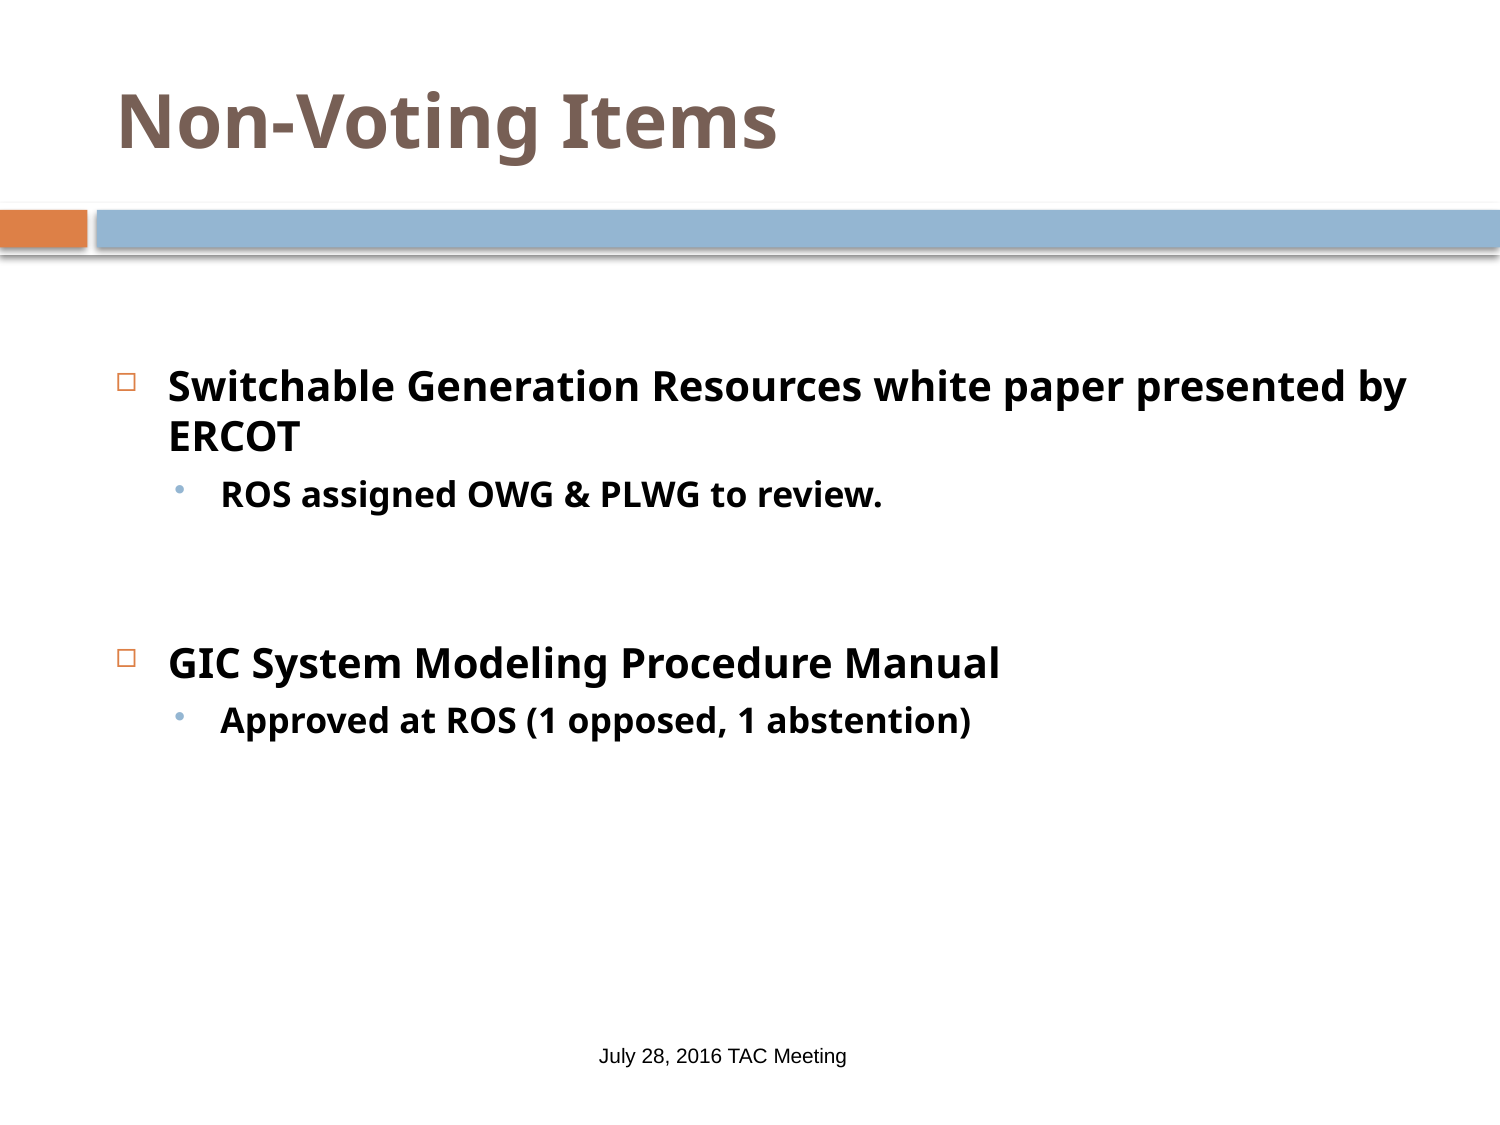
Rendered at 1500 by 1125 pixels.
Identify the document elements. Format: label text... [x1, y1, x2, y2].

list Switchable Generation Resources white paper presented by ERCOT ROS assigned OWG & PLWG to review. GIC System Modeling Procedure Manual Approved at ROS (1 opposed, 1 abstention) [100, 297, 1439, 1001]
footer July 28, 2016 TAC Meeting [99, 1025, 862, 1085]
title Non-Voting Items [100, 37, 1439, 201]
